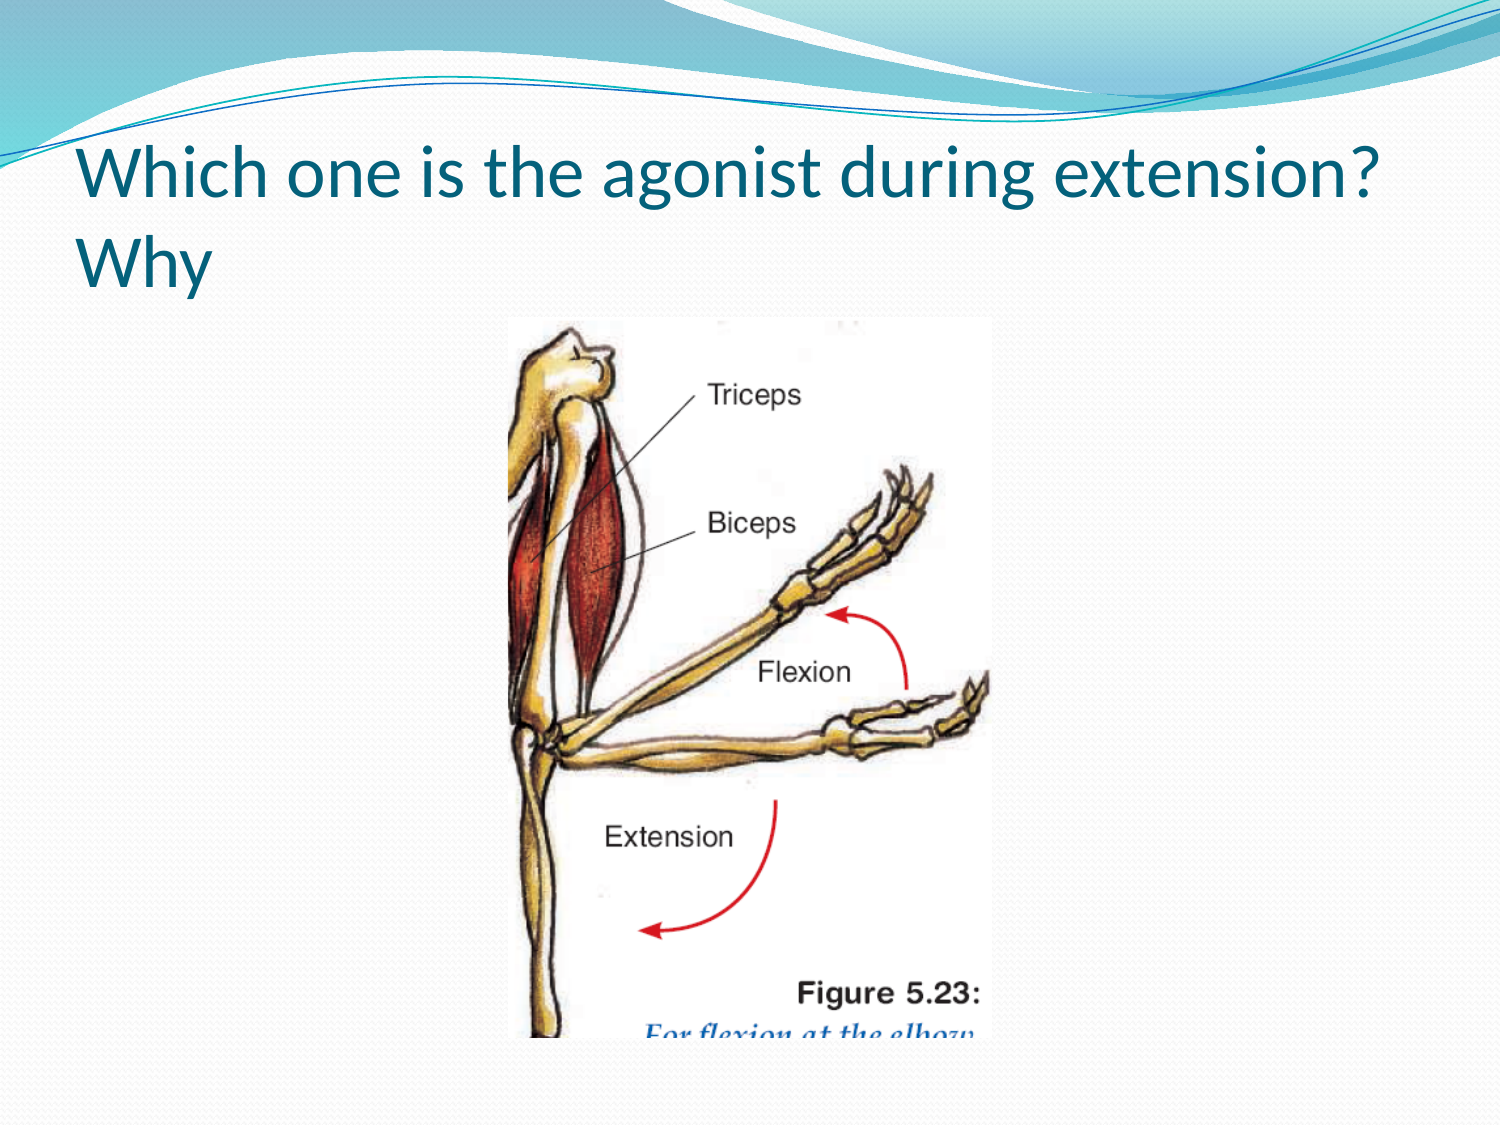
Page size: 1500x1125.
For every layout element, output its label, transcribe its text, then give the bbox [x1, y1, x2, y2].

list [507, 317, 993, 1038]
title Which one is the agonist during extension? Why [75, 115, 1425, 303]
